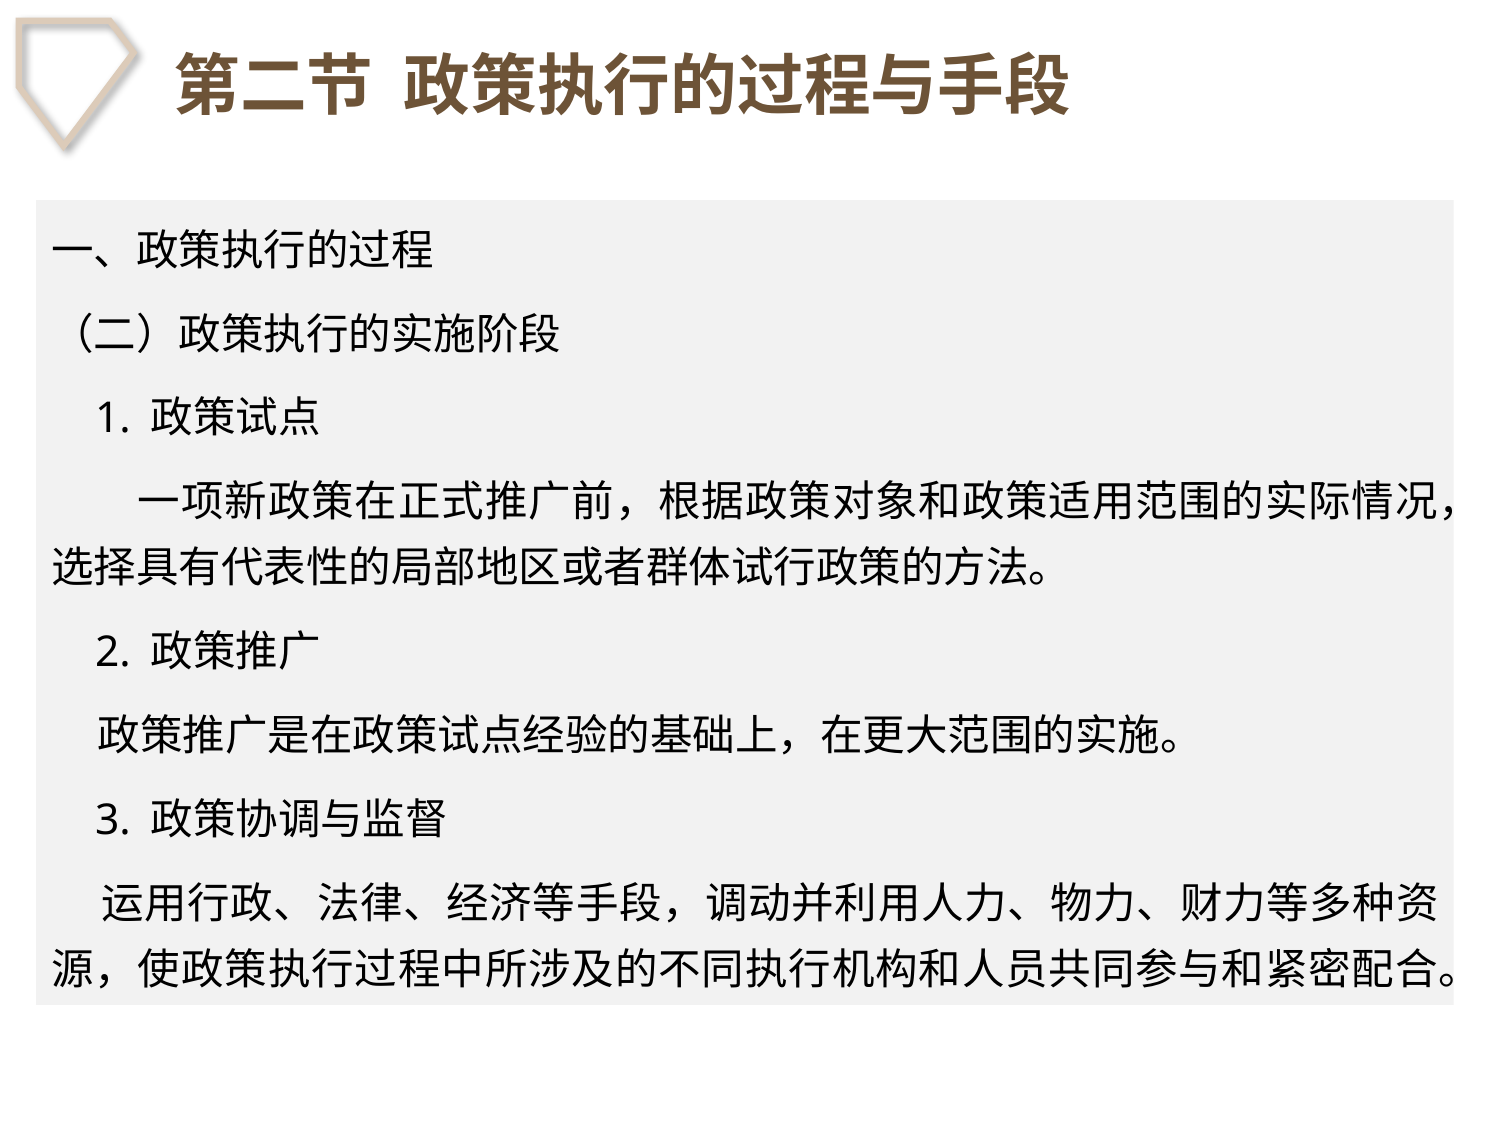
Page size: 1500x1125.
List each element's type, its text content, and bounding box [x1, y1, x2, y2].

list 一、政策执行的过程 （二）政策执行的实施阶段 1. 政策试点 一项新政策在正式推广前，根据政策对象和政策适用范围的实际情况，选择具有代表性的局部地区或者群体试行政策的方法。 2. 政策推广 政策推广是在政策试点经验的基础上，在更大范围的实施。 3. 政策协调与监督 运用行政、法律、经济等手段，调动并利用人力、物力、财力等多种资源，使政策执行过程中所涉及的不同执行机构和人员共同参与和紧密配合。 [36, 200, 1454, 1005]
title 第二节 政策执行的过程与手段 [158, 18, 1456, 159]
